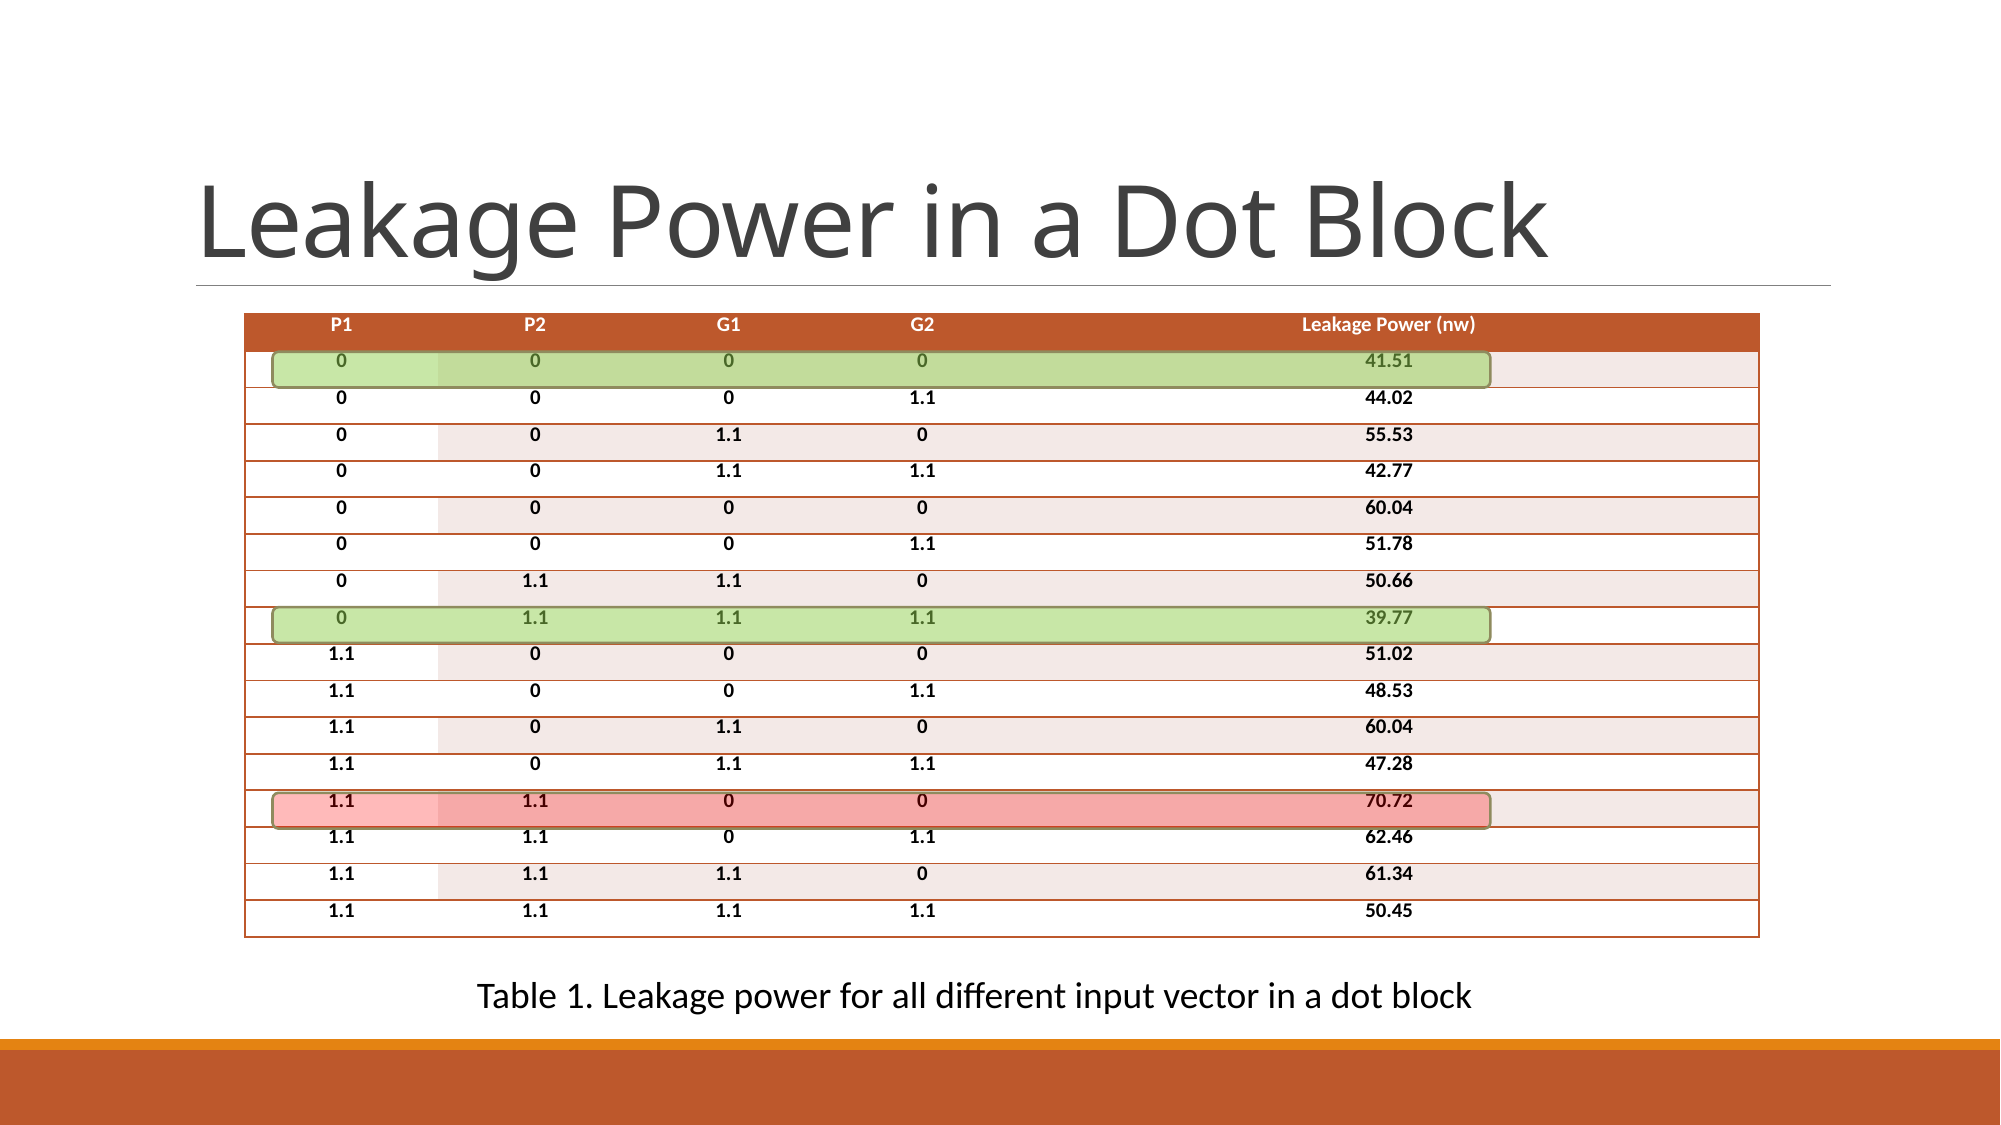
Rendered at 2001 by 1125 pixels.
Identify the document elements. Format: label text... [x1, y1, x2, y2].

table_cell 44.02 [1019, 388, 1758, 423]
table_cell 1.1 [246, 791, 276, 826]
table_cell 51.78 [1019, 535, 1758, 570]
table_cell 1.1 [438, 830, 632, 863]
table_cell 51.02 [1019, 645, 1758, 680]
table_cell 0 [438, 718, 632, 753]
table_cell 1.1 [246, 755, 438, 789]
table_cell 50.66 [1019, 571, 1758, 606]
table_cell 0 [632, 681, 826, 716]
table_cell 1.1 [632, 864, 826, 899]
table_cell 50.45 [1019, 901, 1758, 936]
table_cell 0 [246, 388, 438, 423]
table_cell 1.1 [826, 389, 1019, 423]
table_cell 1.1 [826, 681, 1019, 716]
table_cell 1.1 [632, 571, 826, 605]
table_cell 0 [438, 462, 632, 496]
table_cell 61.34 [1019, 864, 1758, 899]
table_header Leakage Power (nw) [1019, 315, 1758, 350]
title Leakage Power in a Dot Block [180, 47, 1830, 285]
table_cell 1.1 [246, 828, 438, 863]
table_cell 0 [826, 571, 1019, 605]
table_cell 1.1 [246, 681, 438, 716]
table_cell 0 [826, 498, 1019, 533]
table_cell 1.1 [632, 425, 826, 460]
table_cell 1.1 [826, 535, 1019, 570]
table_cell 1.1 [246, 645, 438, 680]
table_cell 1.1 [438, 571, 632, 605]
text_box [271, 605, 1492, 645]
table_cell 0 [246, 498, 438, 533]
table_cell 1.1 [246, 864, 438, 899]
table_cell 70.72 [1487, 791, 1758, 826]
table_cell 0 [246, 425, 438, 460]
table_cell 0 [632, 389, 826, 423]
table_cell 0 [438, 645, 632, 680]
table_header G1 [632, 315, 826, 350]
table_cell 0 [438, 755, 632, 789]
table_cell 0 [246, 535, 438, 570]
table_cell 1.1 [246, 901, 438, 936]
table_cell 1.1 [826, 901, 1019, 936]
table_cell 60.04 [1019, 498, 1758, 533]
table_cell 1.1 [438, 901, 632, 936]
table_cell 0 [438, 535, 632, 570]
table_cell 47.28 [1019, 755, 1758, 789]
table_cell 1.1 [246, 718, 438, 753]
table_cell 1.1 [438, 864, 632, 899]
table_cell 0 [246, 462, 438, 496]
text_box [271, 350, 1492, 389]
table_header P2 [438, 315, 632, 350]
table_cell 0 [826, 864, 1019, 899]
table_cell 0 [438, 389, 632, 423]
table_cell 1.1 [632, 901, 826, 936]
table_cell 0 [632, 830, 826, 863]
text_box Table 1. Leakage power for all different input vector in a dot block [462, 963, 1489, 1023]
table_cell 1.1 [826, 462, 1019, 496]
table_cell 39.77 [1490, 608, 1758, 643]
table_cell 1.1 [632, 462, 826, 496]
table_cell 48.53 [1019, 681, 1758, 716]
table_cell 0 [438, 425, 632, 460]
table_cell 0 [246, 571, 438, 606]
table_header P1 [246, 315, 438, 350]
table_cell 42.77 [1019, 462, 1758, 496]
table_cell 0 [246, 352, 273, 387]
table_cell 60.04 [1019, 718, 1758, 753]
table_cell 0 [826, 425, 1019, 460]
table_cell 0 [632, 535, 826, 570]
table_cell 1.1 [826, 755, 1019, 789]
table_cell 1.1 [632, 718, 826, 753]
table_cell 55.53 [1019, 425, 1758, 460]
table_cell 1.1 [826, 830, 1019, 863]
table_cell 0 [632, 498, 826, 533]
table_cell 0 [438, 498, 632, 533]
table_cell 0 [826, 718, 1019, 753]
text_box [271, 791, 1492, 830]
table_cell 0 [826, 645, 1019, 680]
table_cell 0 [246, 608, 273, 643]
table_cell 62.46 [1019, 828, 1758, 863]
table_cell 1.1 [632, 755, 826, 789]
table_cell 0 [632, 645, 826, 680]
table_header G2 [826, 315, 1019, 350]
table_cell 0 [438, 681, 632, 716]
table_cell 41.51 [1490, 352, 1758, 387]
